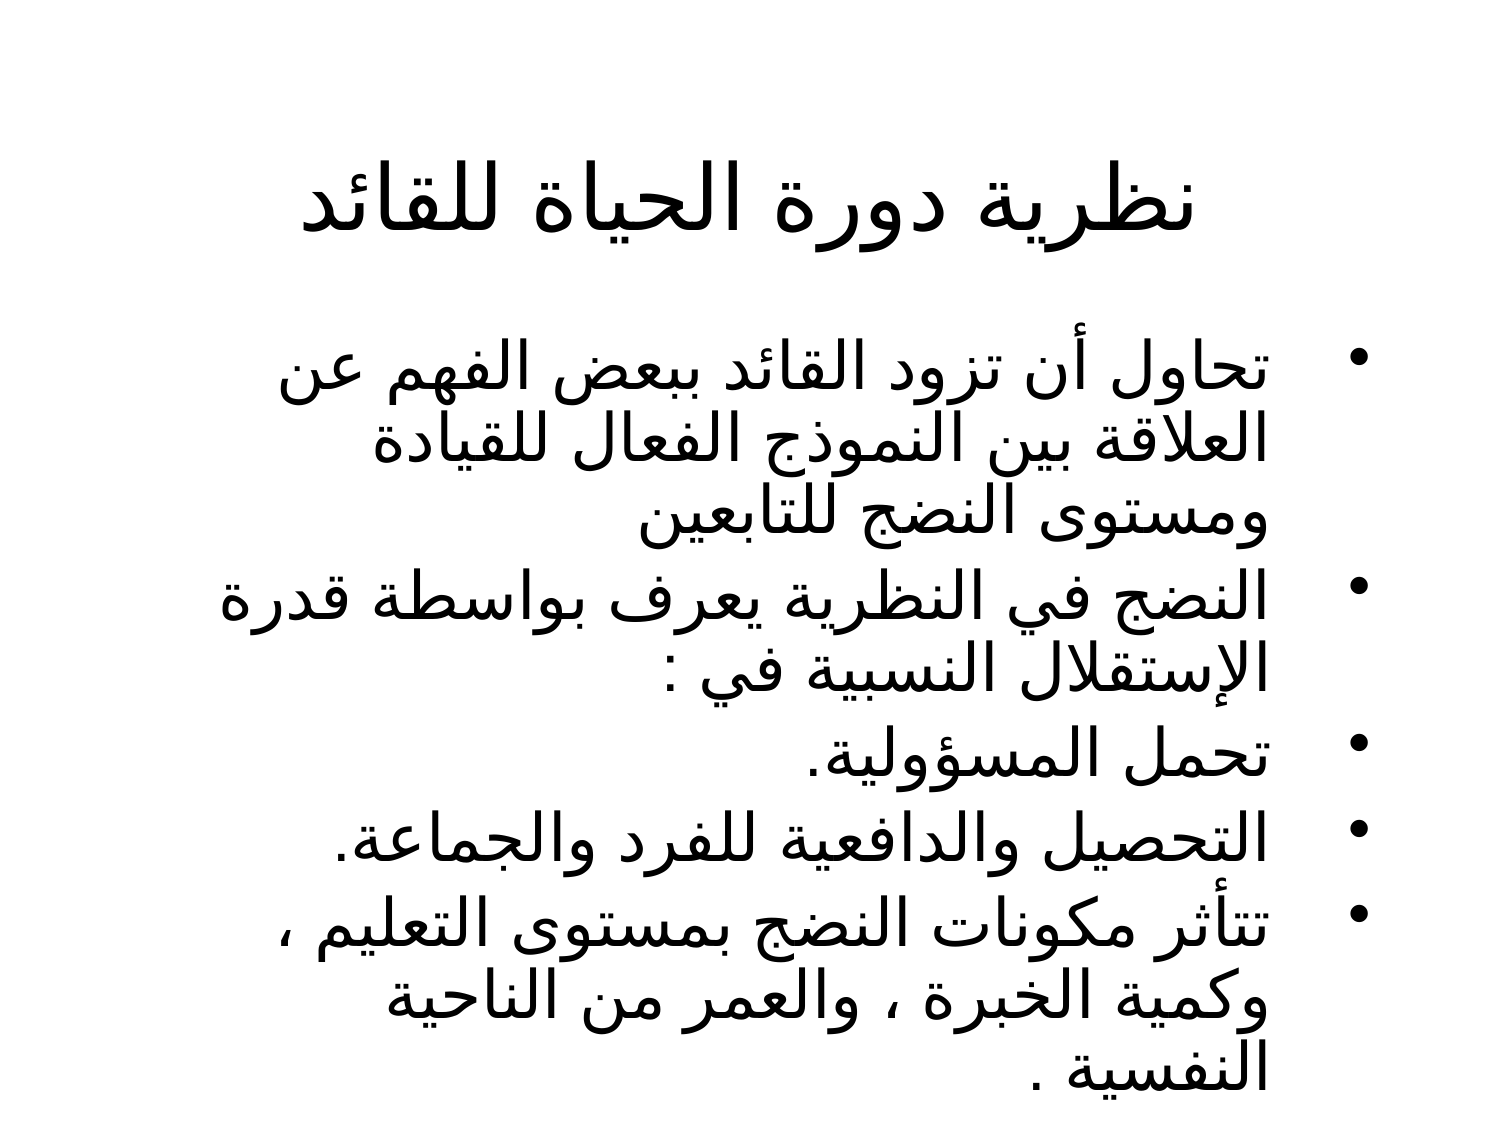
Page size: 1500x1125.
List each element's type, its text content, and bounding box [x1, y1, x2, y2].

list تحاول أن تزود القائد ببعض الفهم عن العلاقة بين النموذج الفعال للقيادة ومستوى النضج للتابعين النضج في النظرية يعرف بواسطة قدرة الإستقلال النسبية في : تحمل المسؤولية. التحصيل والدافعية للفرد والجماعة. تتأثر مكونات النضج بمستوى التعليم ، وكمية الخبرة ، والعمر من الناحية النفسية . [112, 324, 1388, 1001]
title نظرية دورة الحياة للقائد [112, 99, 1388, 288]
